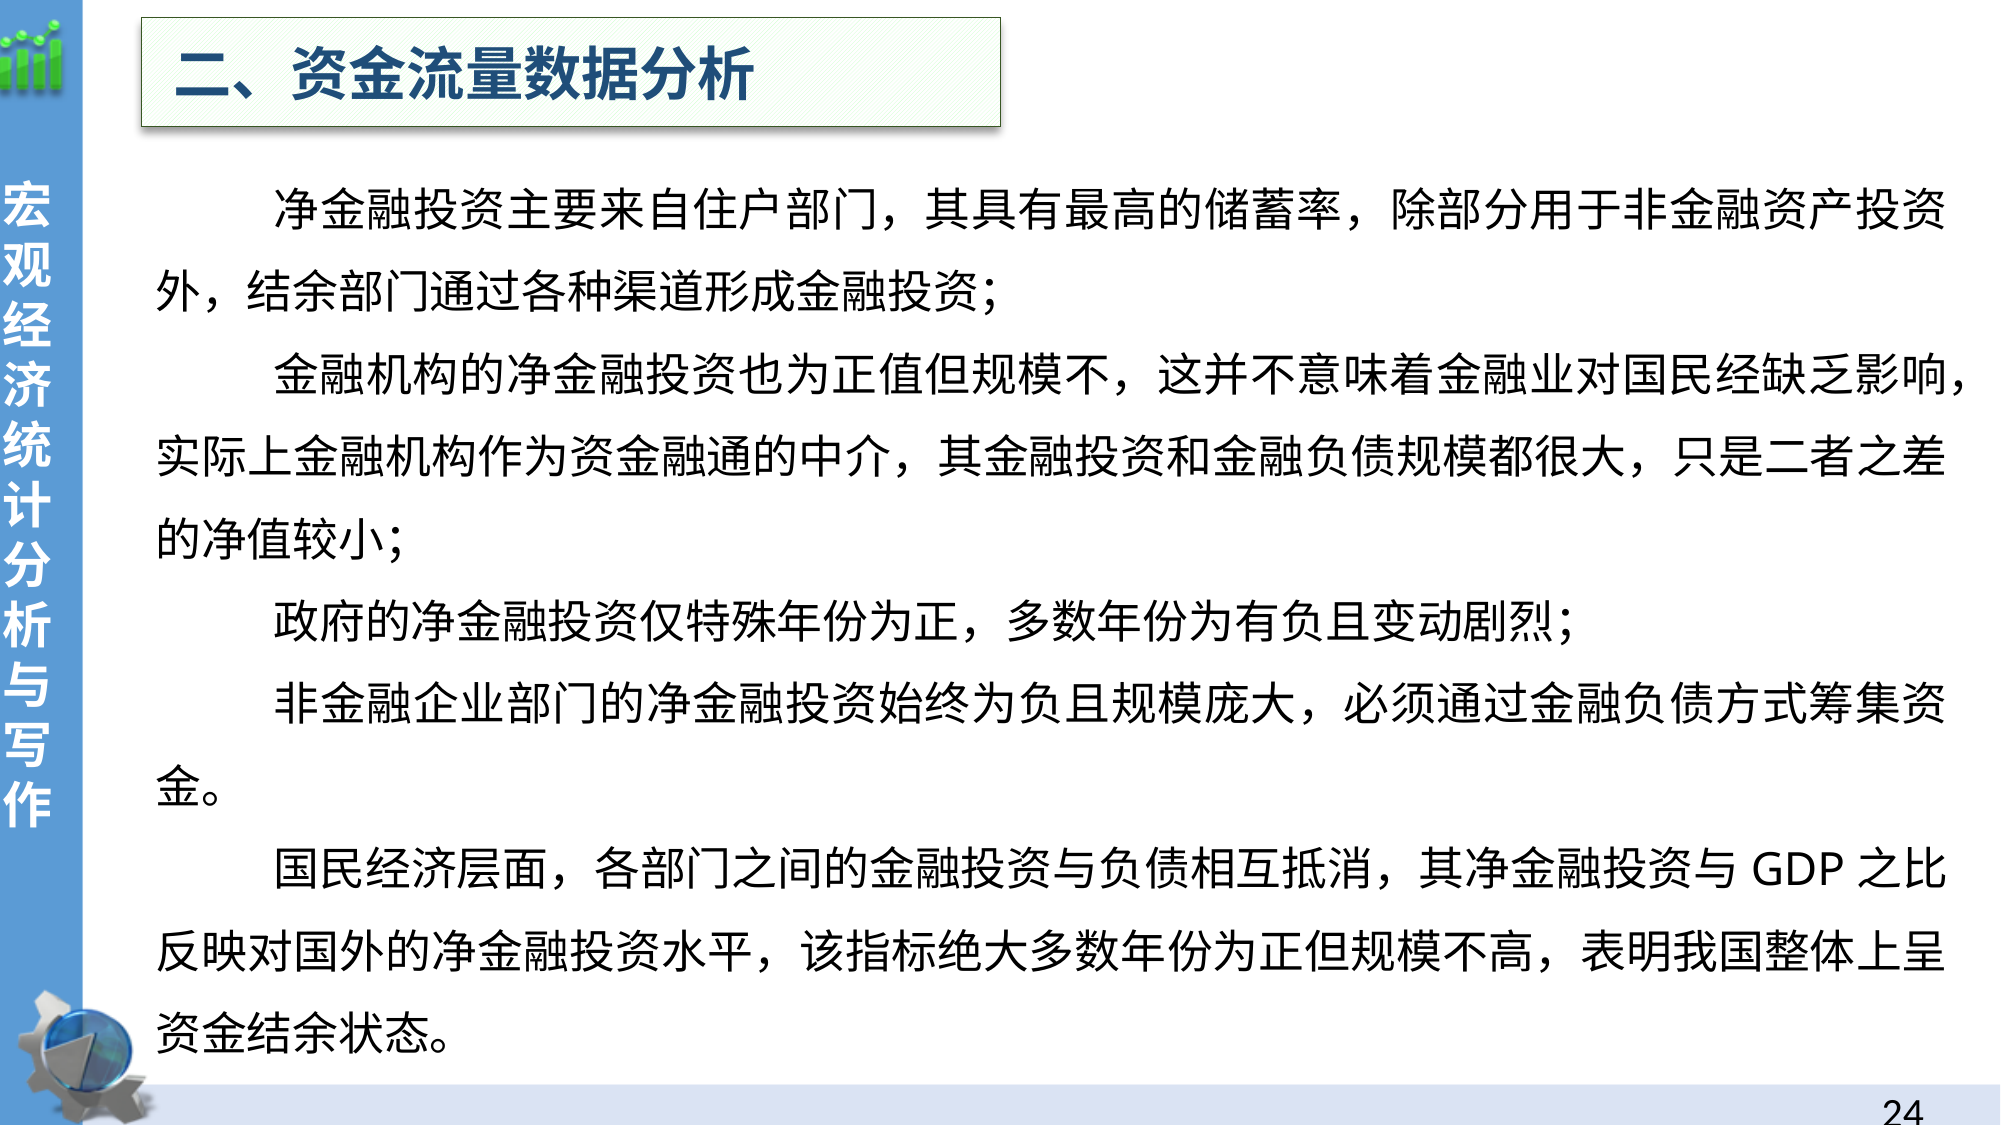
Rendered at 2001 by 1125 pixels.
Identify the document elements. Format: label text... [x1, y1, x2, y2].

picture [0, 0, 2001, 1125]
text_box 23 [1786, 1085, 1940, 1125]
text_box 净金融投资主要来自住户部门，其具有最高的储蓄率，除部分用于非金融资产投资外，结余部门通过各种渠道形成金融投资； 金融机构的净金融投资也为正值但规模不，这并不意味着金融业对国民经缺乏影响，实际上金融机构作为资金融通的中介，其金融投资和金融负债规模都很大，只是二者之差的净值较小； 政府的净金融投资仅特殊年份为正，多数年份为有负且变动剧烈； 非金融企业部门的净金融投资始终为负且规模庞大，必须通过金融负债方式筹集资金。 国民经济层面，各部门之间的金融投资与负债相互抵消，其净金融投资与GDP之比反映对国外的净金融投资水平，该指标绝大多数年份为正但规模不高，表明我国整体上呈资金结余状态。 [140, 145, 1963, 1068]
text_box 宏观经济统计分析与写作 [0, 116, 70, 891]
text_box 二、资金流量数据分析 [141, 17, 1000, 127]
